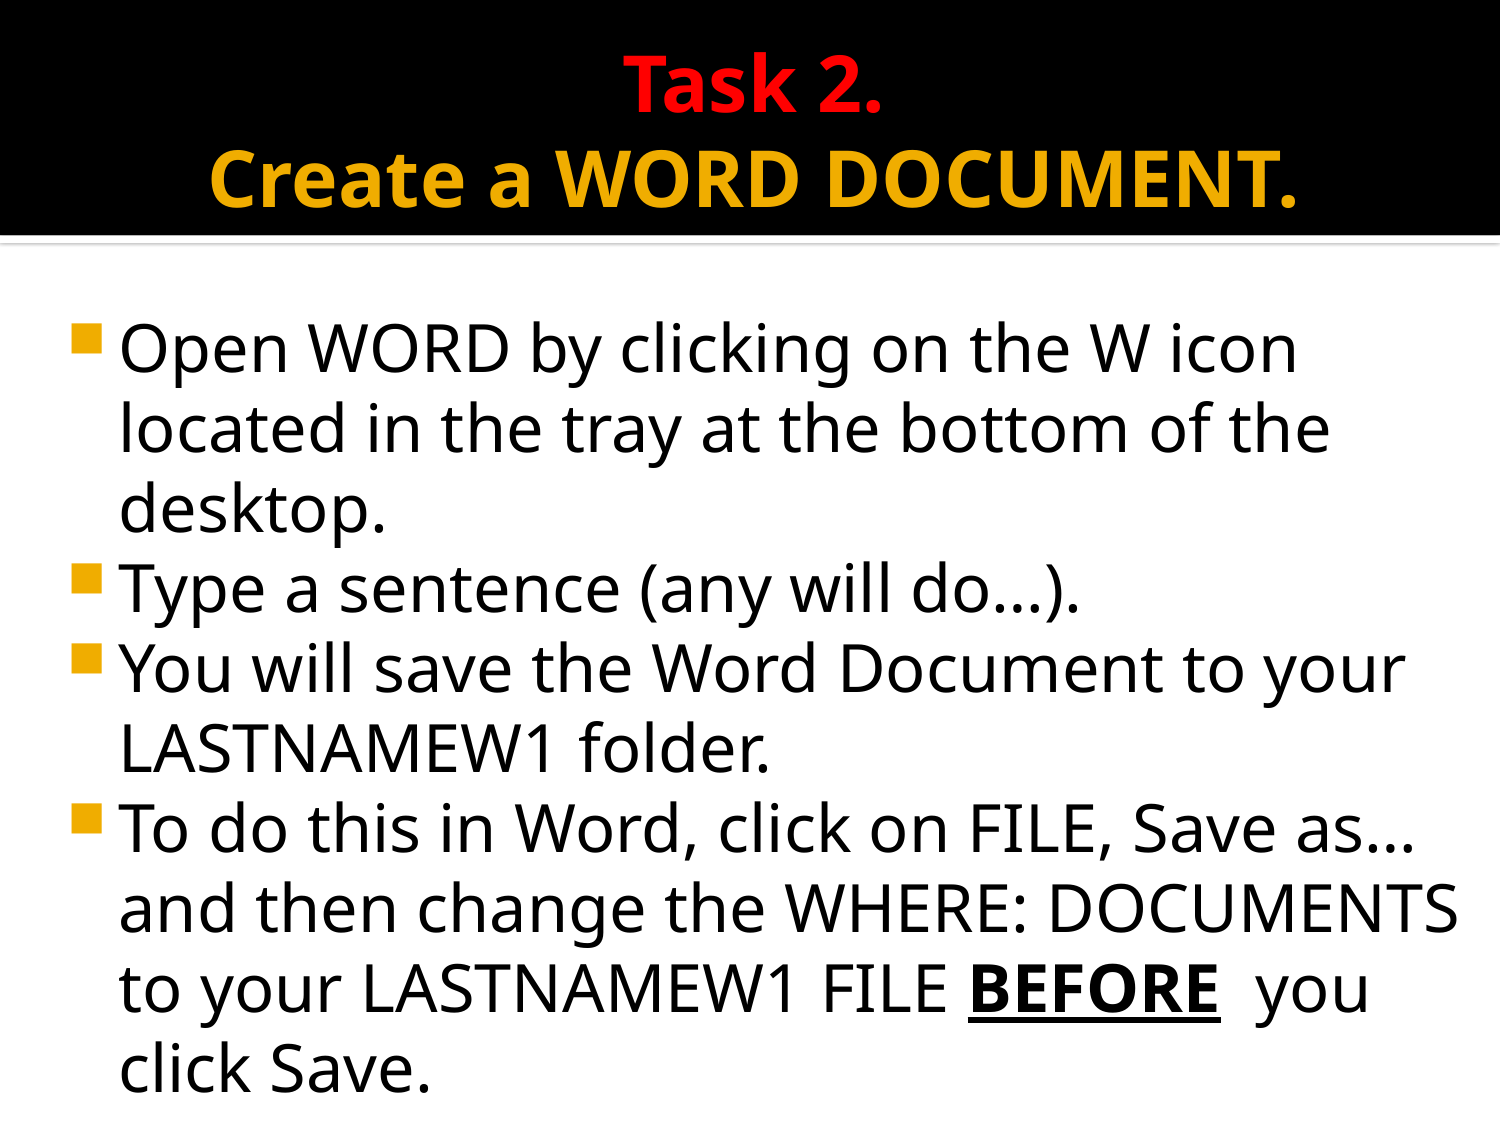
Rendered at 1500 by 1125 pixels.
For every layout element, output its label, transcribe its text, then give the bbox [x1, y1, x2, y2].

list Open WORD by clicking on the W icon located in the tray at the bottom of the desktop. Type a sentence (any will do…). You will save the Word Document to your LASTNAMEW1 folder. To do this in Word, click on FILE, Save as… and then change the WHERE: DOCUMENTS to your LASTNAMEW1 FILE BEFORE you click Save. [37, 291, 1500, 1050]
title Task 2. Create a WORD DOCUMENT. [75, 25, 1425, 231]
